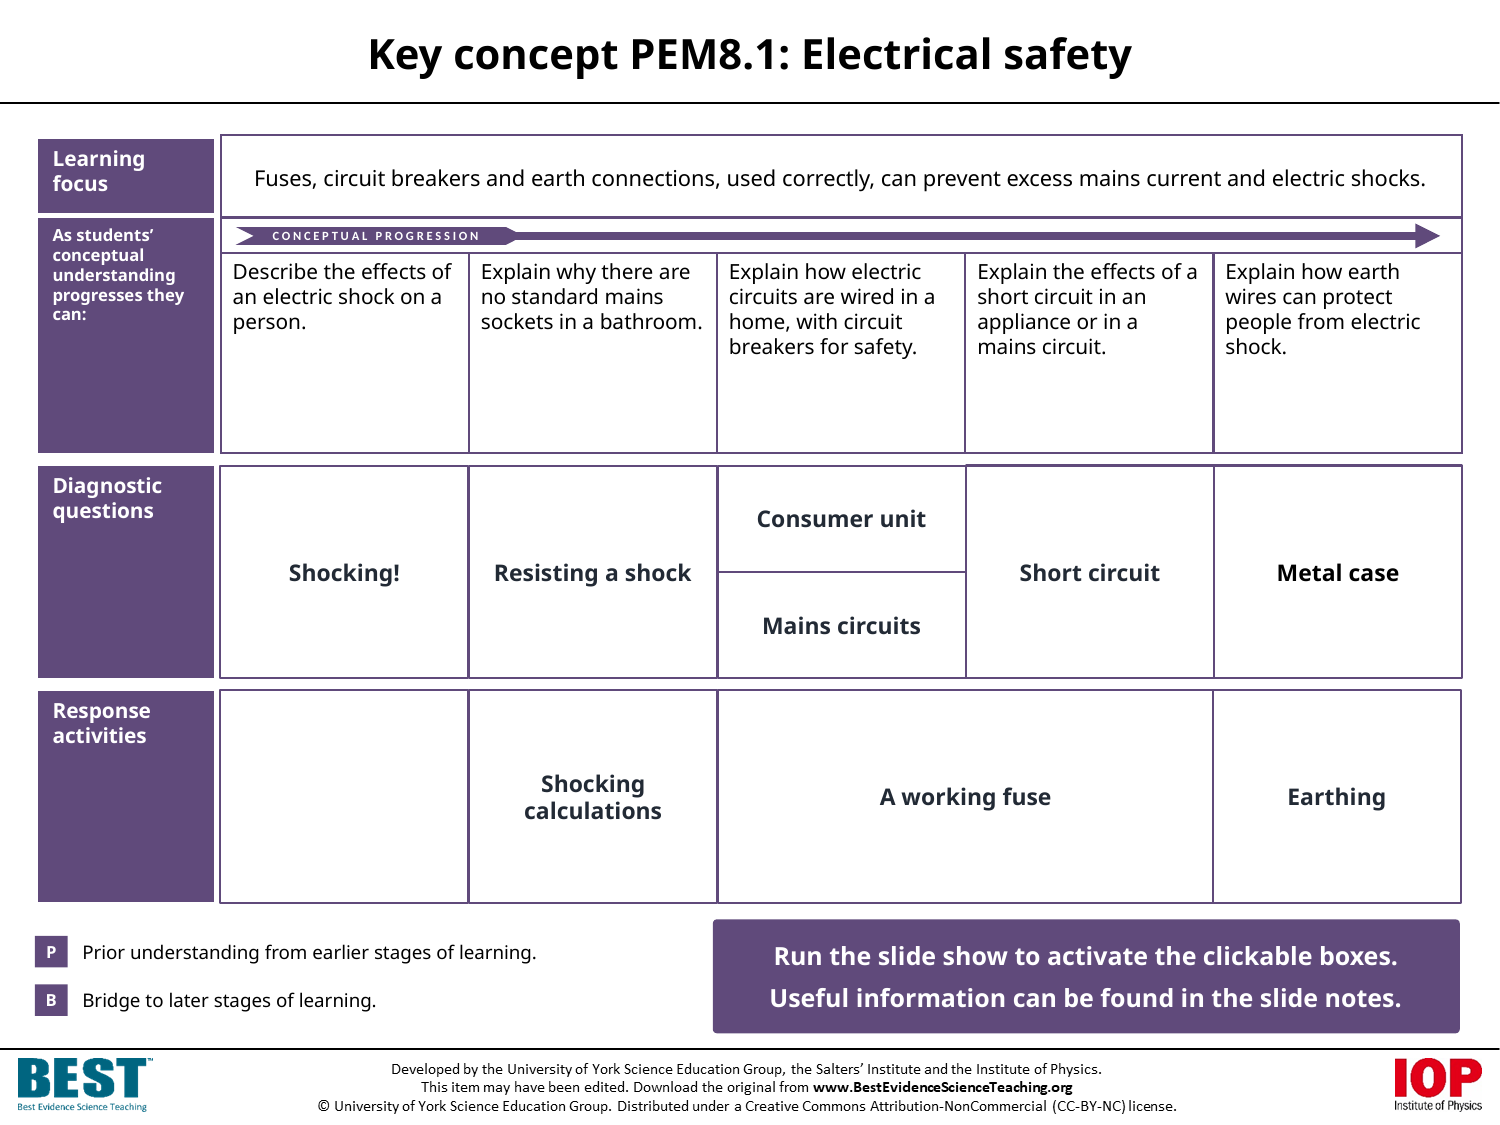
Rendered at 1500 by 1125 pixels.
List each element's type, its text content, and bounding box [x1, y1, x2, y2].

text_box Key concept PEM8.1: Electrical safety [0, 0, 1500, 102]
picture [0, 102, 1500, 1125]
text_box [34, 933, 679, 1019]
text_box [37, 134, 1463, 903]
